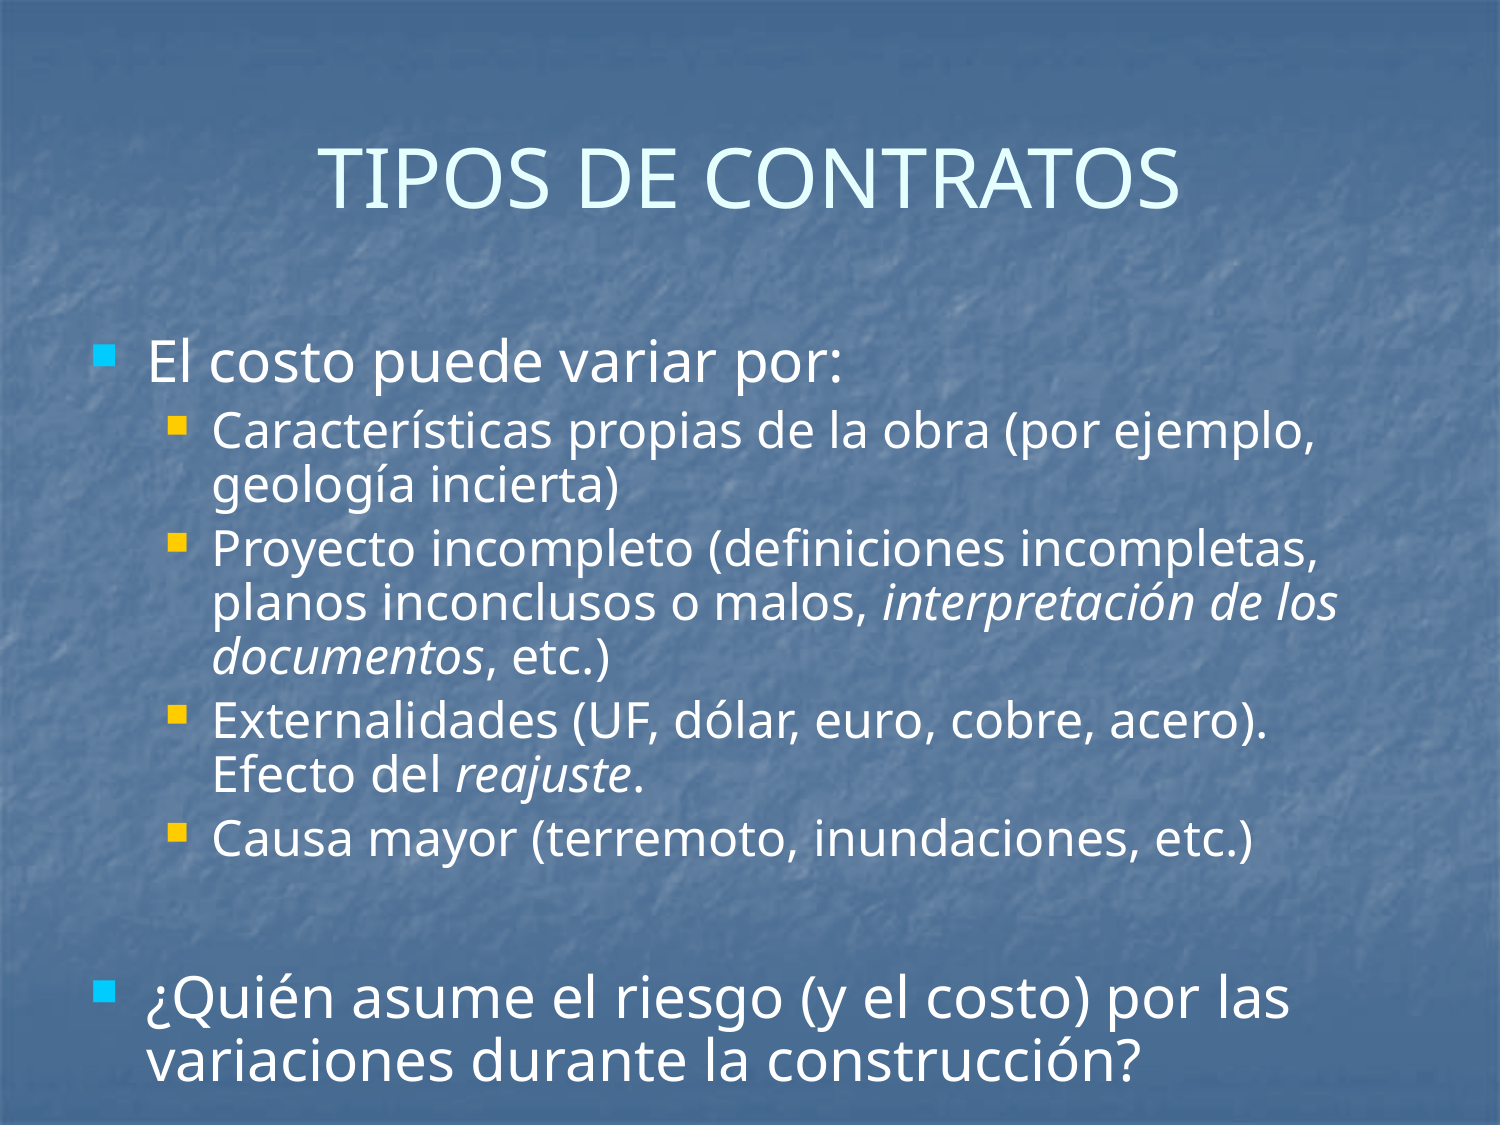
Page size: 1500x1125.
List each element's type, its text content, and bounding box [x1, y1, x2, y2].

title TIPOS DE CONTRATOS [74, 62, 1426, 288]
list El costo puede variar por: Características propias de la obra (por ejemplo, geología incierta) Proyecto incompleto (definiciones incompletas, planos inconclusos o malos, interpretación de los documentos, etc.) Externalidades (UF, dólar, euro, cobre, acero). Efecto del reajuste. Causa mayor (terremoto, inundaciones, etc.) ¿Quién asume el riesgo (y el costo) por las variaciones durante la construcción? [74, 324, 1426, 1102]
